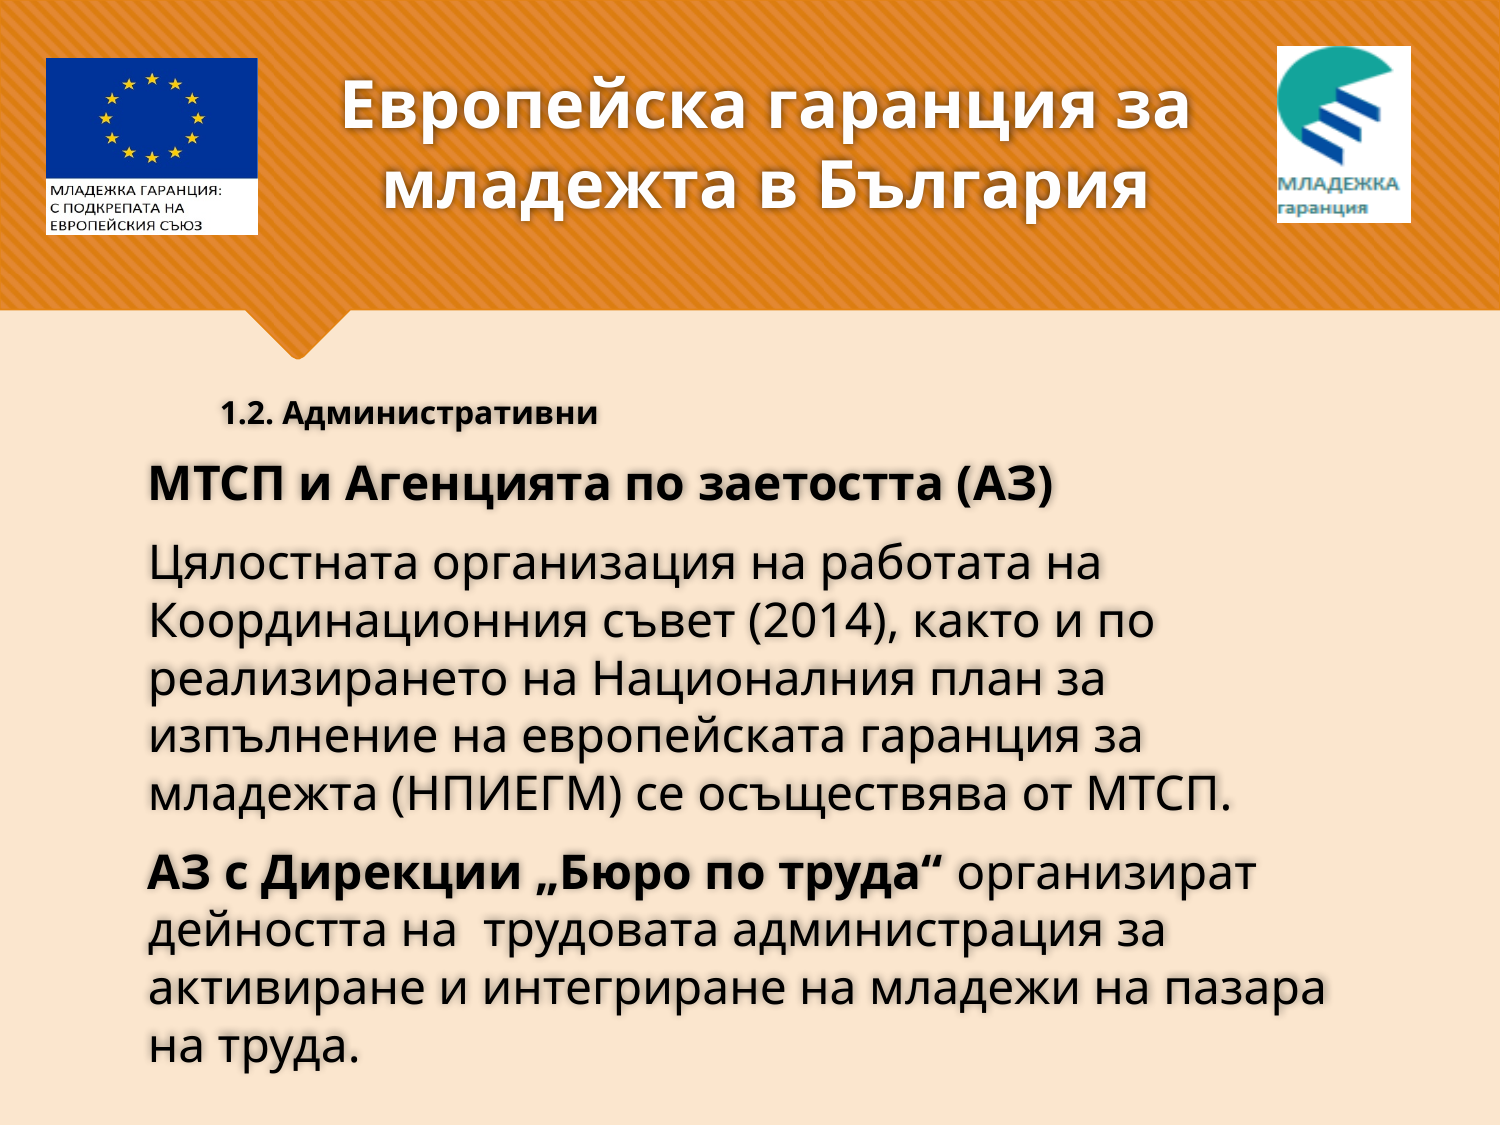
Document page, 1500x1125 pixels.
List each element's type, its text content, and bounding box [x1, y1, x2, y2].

list 1.2. Административни МТСП и Агенцията по заетостта (АЗ) Цялостната организация на работата на Координационния съвет (2014), както и по реализирането на Националния план за изпълнение на европейската гаранция за младежта (НПИЕГМ) се осъществява от МТСП. АЗ с Дирекции „Бюро по труда“ организират дейността на трудовата администрация за активиране и интегриране на младежи на пазара на труда. [132, 385, 1368, 1083]
title Европейска гаранция за младежта в България [320, 101, 1231, 230]
picture [1277, 46, 1411, 223]
picture [46, 58, 258, 235]
